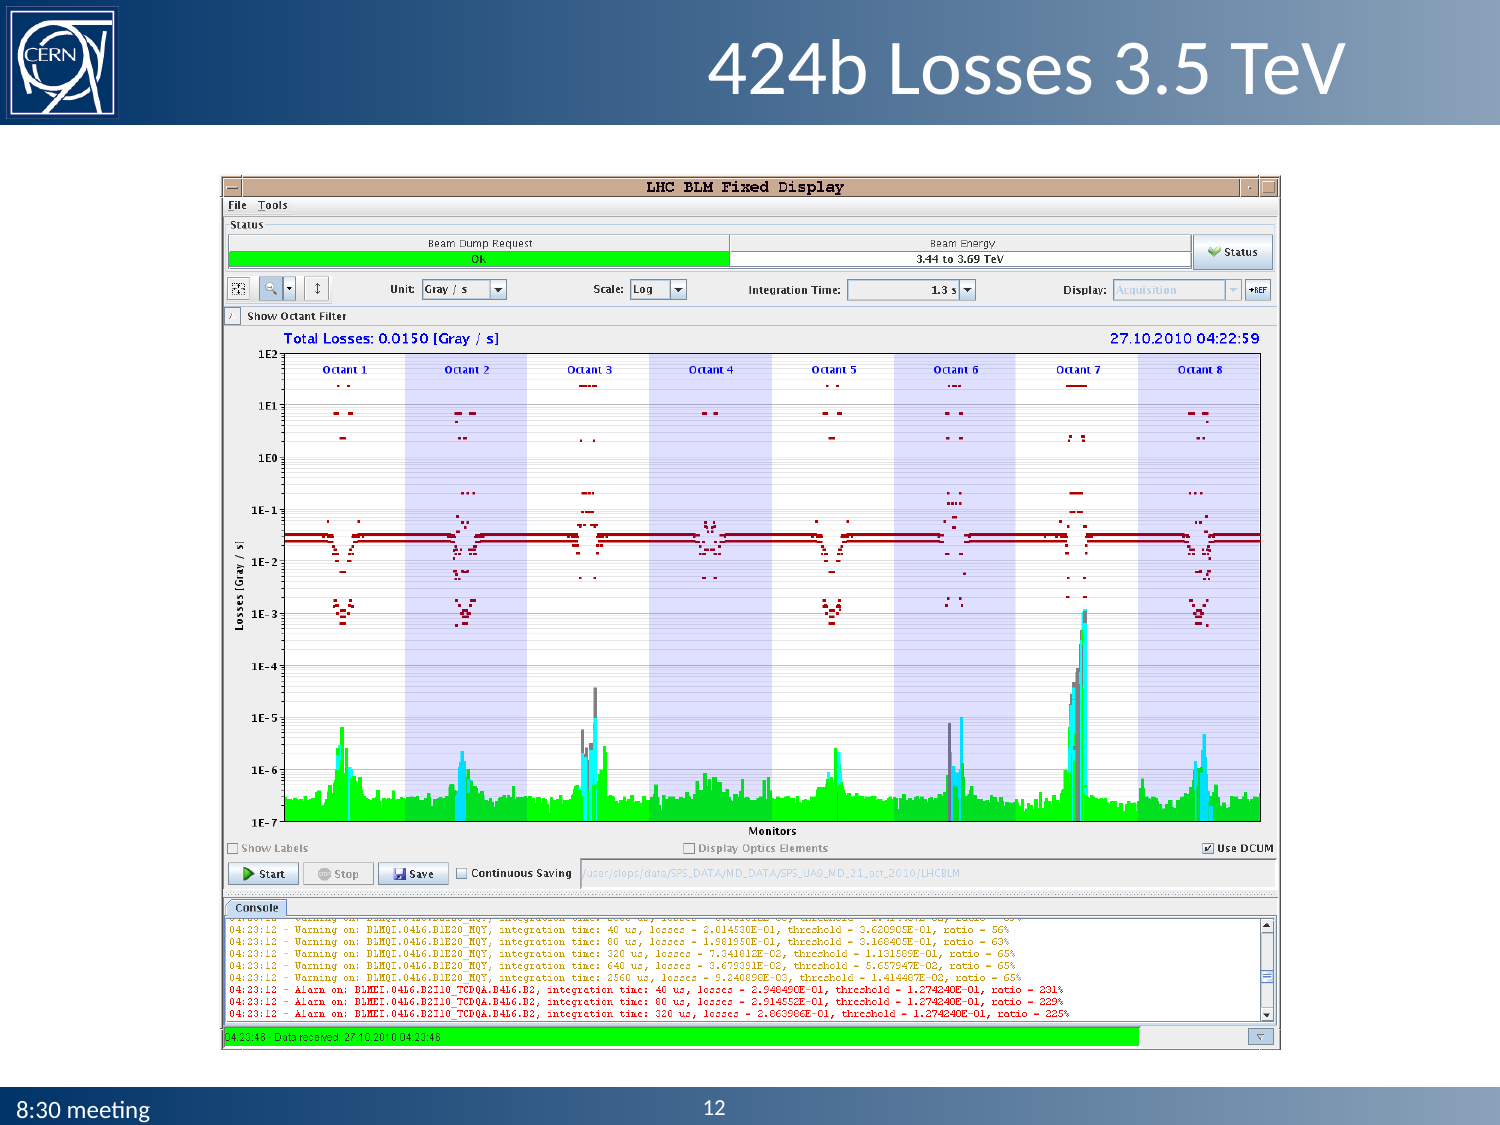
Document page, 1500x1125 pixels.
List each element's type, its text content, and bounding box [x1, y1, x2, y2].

footer 8:30 meeting [0, 1093, 597, 1125]
title 424b Losses 3.5 TeV [124, 0, 1363, 126]
picture [6, 6, 119, 119]
slide_number 12 [687, 1089, 876, 1125]
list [37, 174, 1463, 1051]
